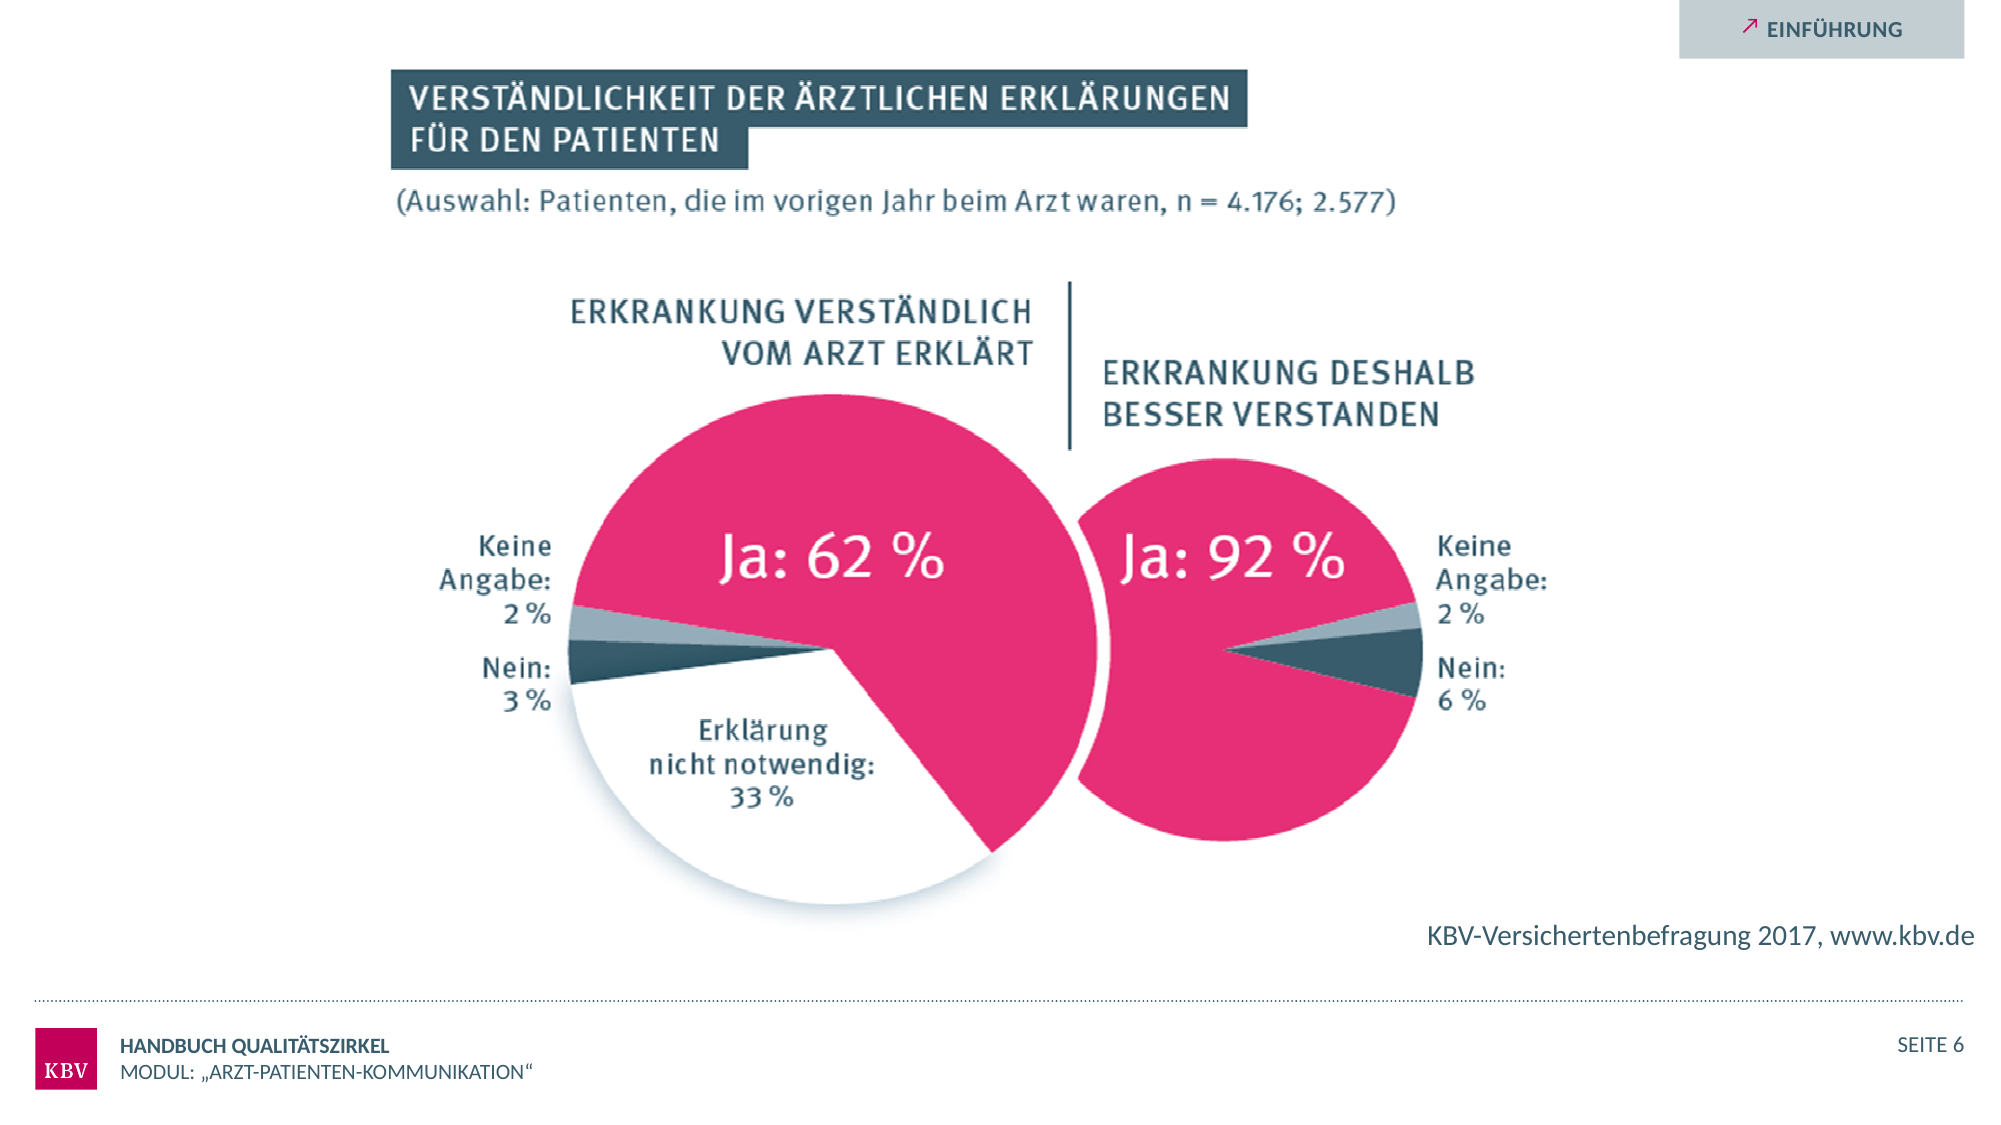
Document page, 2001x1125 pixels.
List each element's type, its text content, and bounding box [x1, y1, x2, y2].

picture [312, 35, 1635, 985]
text_box KBV-Versichertenbefragung 2017, www.kbv.de [1412, 908, 1991, 994]
footer Handbuch Qualitätszirkel [120, 1030, 1668, 1057]
list Einführung [1679, 0, 1965, 59]
slide_number Modul: „Arzt-Patienten-Kommunikation“ [120, 1057, 1668, 1084]
slide_number Seite 6 [1787, 1030, 1965, 1057]
